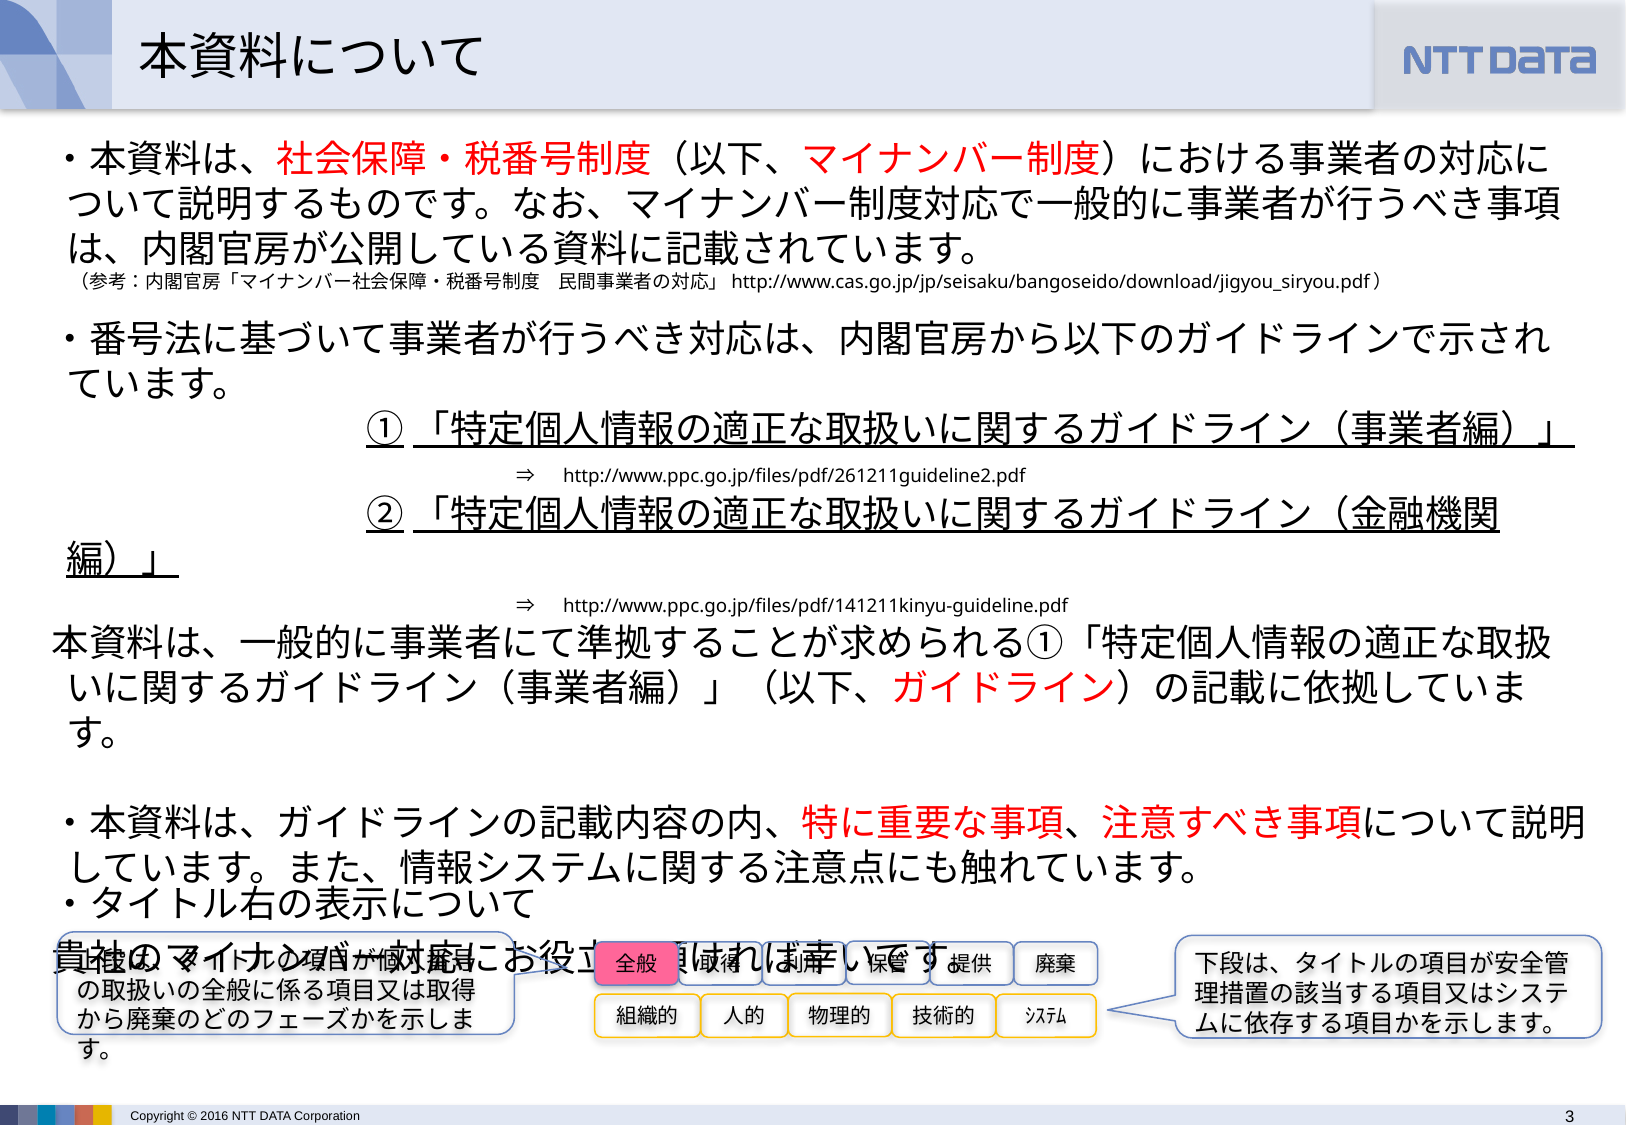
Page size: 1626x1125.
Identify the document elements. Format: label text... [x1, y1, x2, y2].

picture [0, 0, 110, 109]
picture [1404, 46, 1596, 74]
text_box ・本資料は、社会保障・税番号制度（以下、マイナンバー制度）における事業者の対応について説明するものです。なお、マイナンバー制度対応で一般的に事業者が行うべき事項は、内閣官房が公開している資料に記載されています。 （参考：内閣官房「マイナンバー社会保障・税番号制度 民間事業者の対応」http://www.cas.go.jp/jp/seisaku/bangoseido/download/jigyou_siryou.pdf） ・番号法に基づいて事業者が行うべき対応は、内閣官房から以下のガイドラインで示されています。 ①「特定個人情報の適正な取扱いに関するガイドライン（事業者編）」 ⇒ http://www.ppc.go.jp/files/pdf/261211guideline2.pdf ②「特定個人情報の適正な取扱いに関するガイドライン（金融機関編）」 ⇒ http://www.ppc.go.jp/files/pdf/141211kinyu-guideline.pdf 本資料は、一般的に事業者にて準拠することが求められる①「特定個人情報の適正な取扱いに関するガイドライン（事業者編）」（以下、ガイドライン）の記載に依拠しています。 ・本資料は、ガイドラインの記載内容の内、特に重要な事項、注意すべき事項について説明しています。また、情報システムに関する注意点にも触れています。 貴社のマイナンバー対応にお役立て頂ければ幸いです。 [37, 127, 1602, 872]
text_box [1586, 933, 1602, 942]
text_box 上段は、タイトルの項目が個人番号の取扱いの全般に係る項目又は取得から廃棄のどのフェーズかを示します。 [56, 931, 568, 1036]
text_box 下段は、タイトルの項目が安全管理措置の該当する項目又はシステムに依存する項目かを示します。 [1106, 934, 1603, 1039]
text_box ・本資料は、社会保障・税番号制度（以下、マイナンバー制度）における事業者の対応について説明するものです。なお、マイナンバー制度対応で一般的に事業者が行うべき事項は、内閣官房が公開している資料に記載されています。 （参考：内閣官房「マイナンバー社会保障・税番号制度 民間事業者の対応」http://www.cas.go.jp/jp/seisaku/bangoseido/download/jigyou_siryou.pdf） ・番号法に基づいて事業者が行うべき対応は、内閣官房から以下のガイドラインで示されています。 ①「特定個人情報の適正な取扱いに関するガイドライン（事業者編）」 ⇒ http://www.ppc.go.jp/files/pdf/261211guideline2.pdf ②「特定個人情報の適正な取扱いに関するガイドライン（金融機関編）」 ⇒ http://www.ppc.go.jp/files/pdf/141211kinyu-guideline.pdf 本資料は、一般的に事業者にて準拠することが求められる①「特定個人情報の適正な取扱いに関するガイドライン（事業者編）」（以下、ガイドライン）の記載に依拠しています。 ・本資料は、ガイドラインの記載内容の内、特に重要な事項、注意すべき事項について説明しています。また、情報システムに関する注意点にも触れています。 貴社のマイナンバー対応にお役立て頂ければ幸いです。 [508, 933, 1189, 987]
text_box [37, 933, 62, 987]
title 本資料について [110, 0, 1363, 110]
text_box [594, 940, 1098, 1038]
text_box ・タイトル右の表示について [37, 872, 1602, 933]
